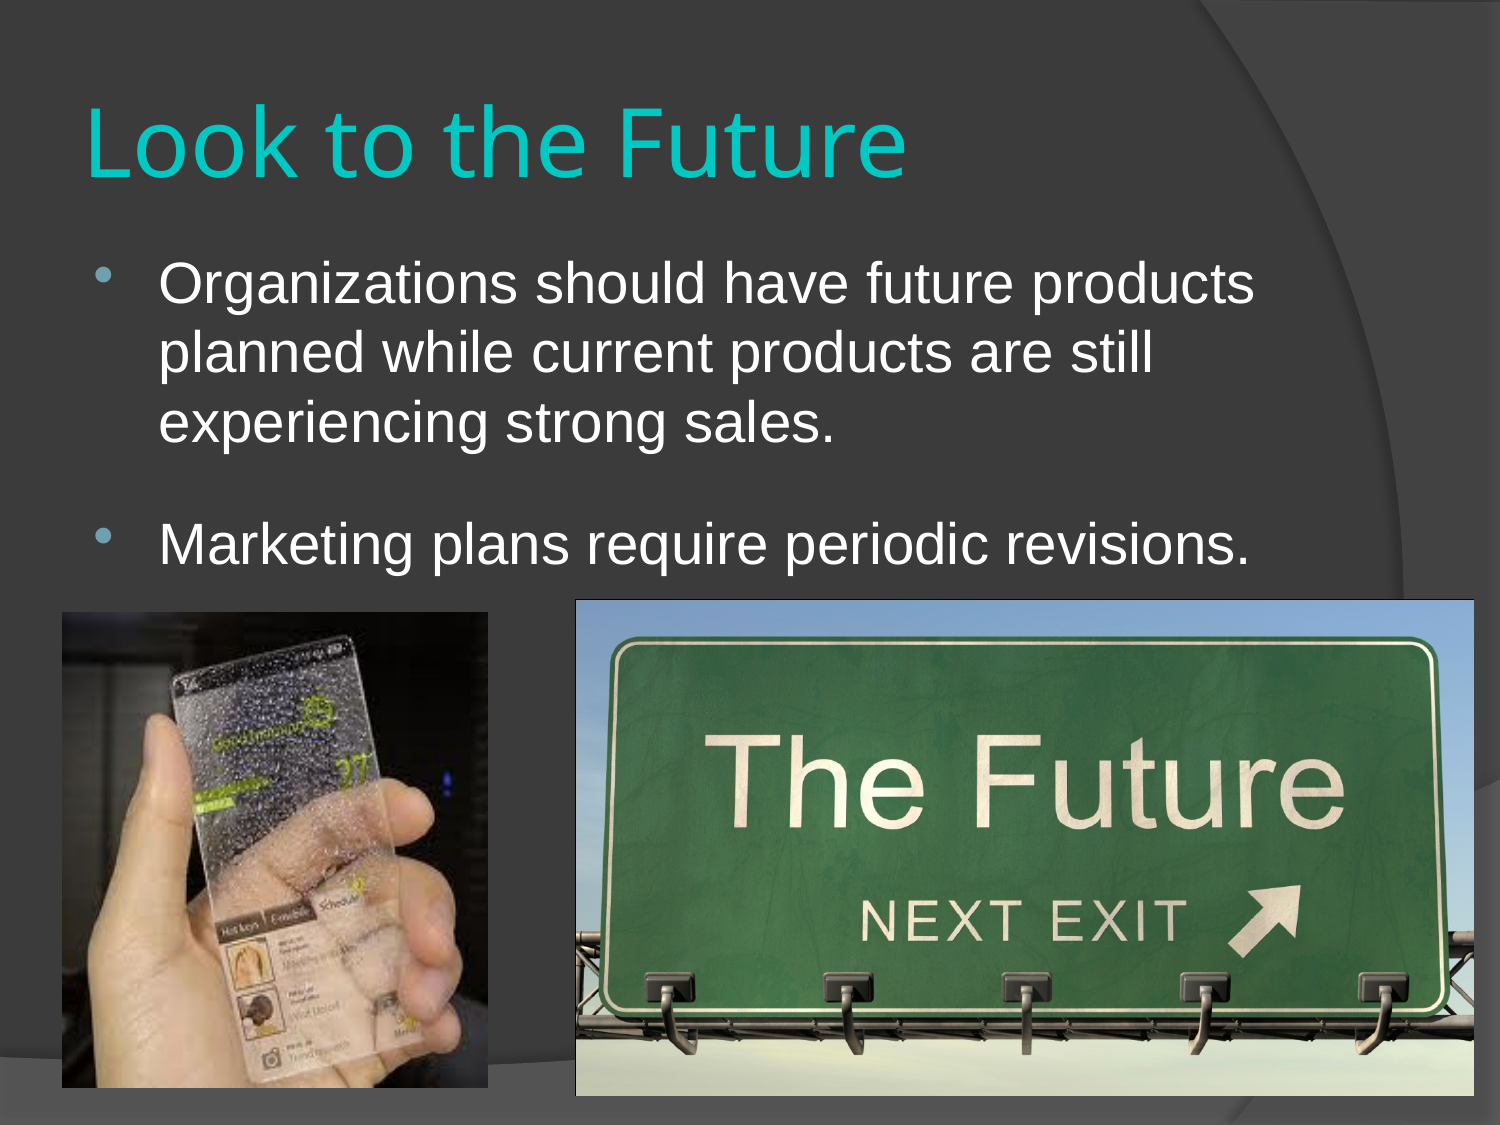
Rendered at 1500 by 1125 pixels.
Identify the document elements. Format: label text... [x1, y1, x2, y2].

picture [574, 599, 1474, 1096]
title Look to the Future [75, 45, 1300, 233]
picture [62, 612, 488, 1088]
list Organizations should have future products planned while current products are still experiencing strong sales. Marketing plans require periodic revisions. [75, 237, 1438, 1005]
